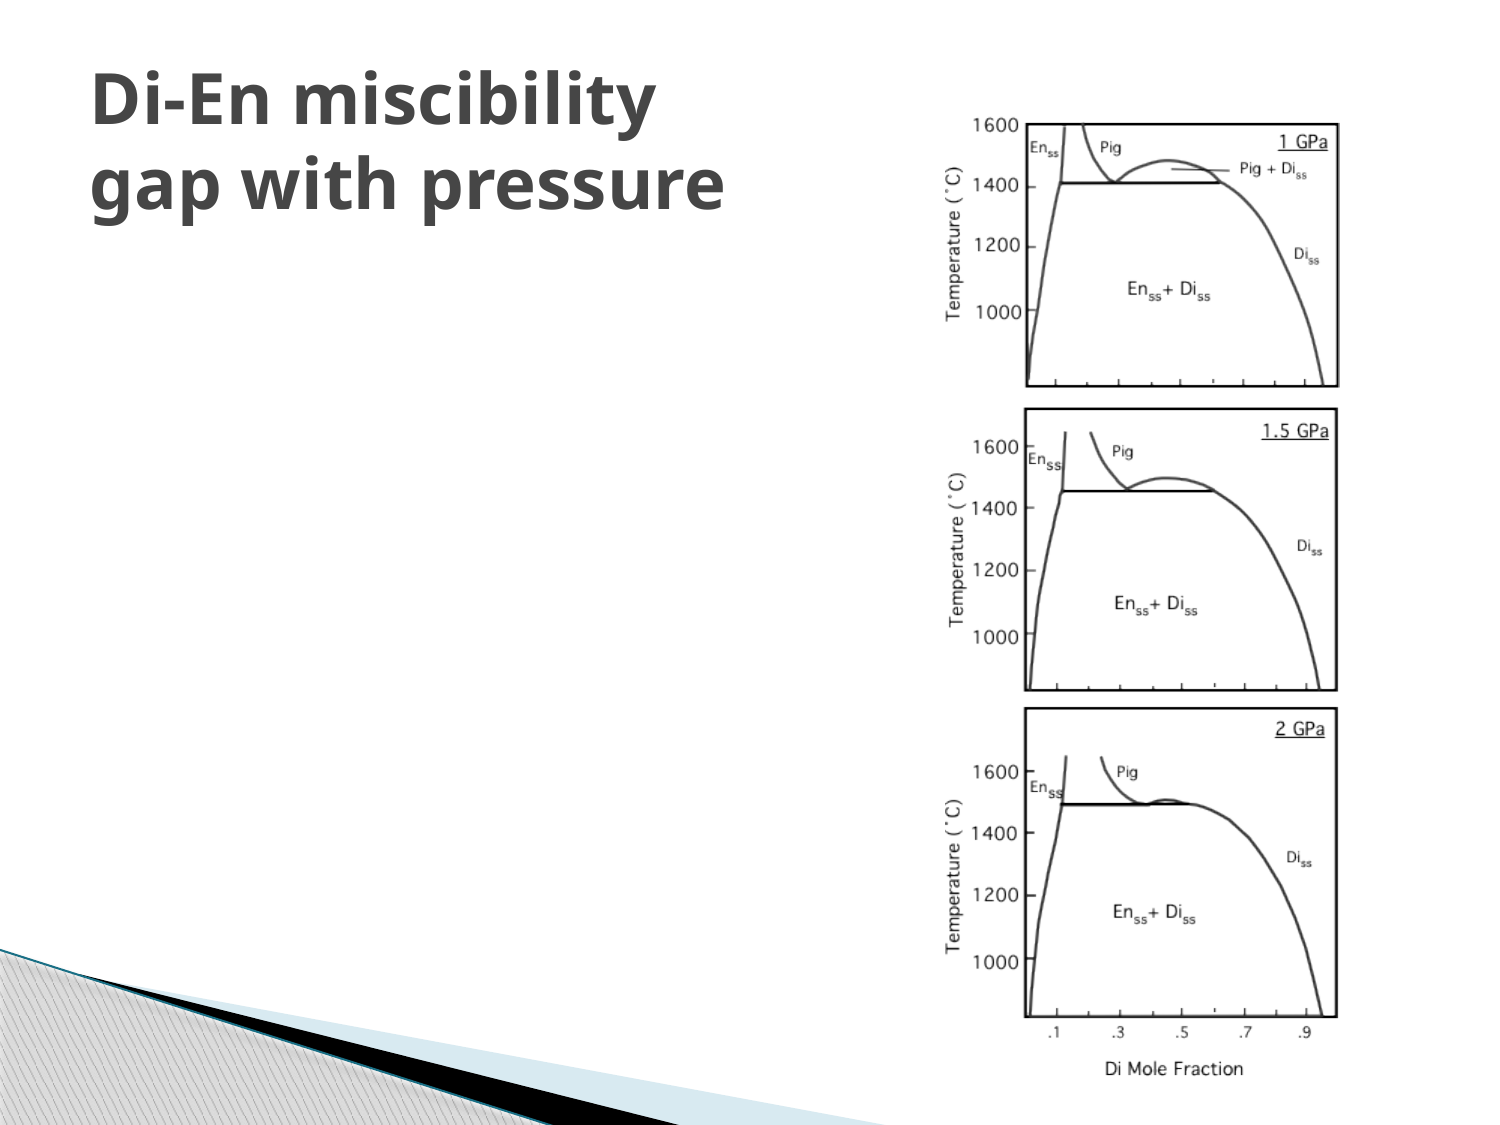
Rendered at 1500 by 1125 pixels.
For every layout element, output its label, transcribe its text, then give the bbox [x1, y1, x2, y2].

picture [945, 113, 1340, 1083]
title Di-En miscibility gap with pressure [75, 45, 796, 233]
